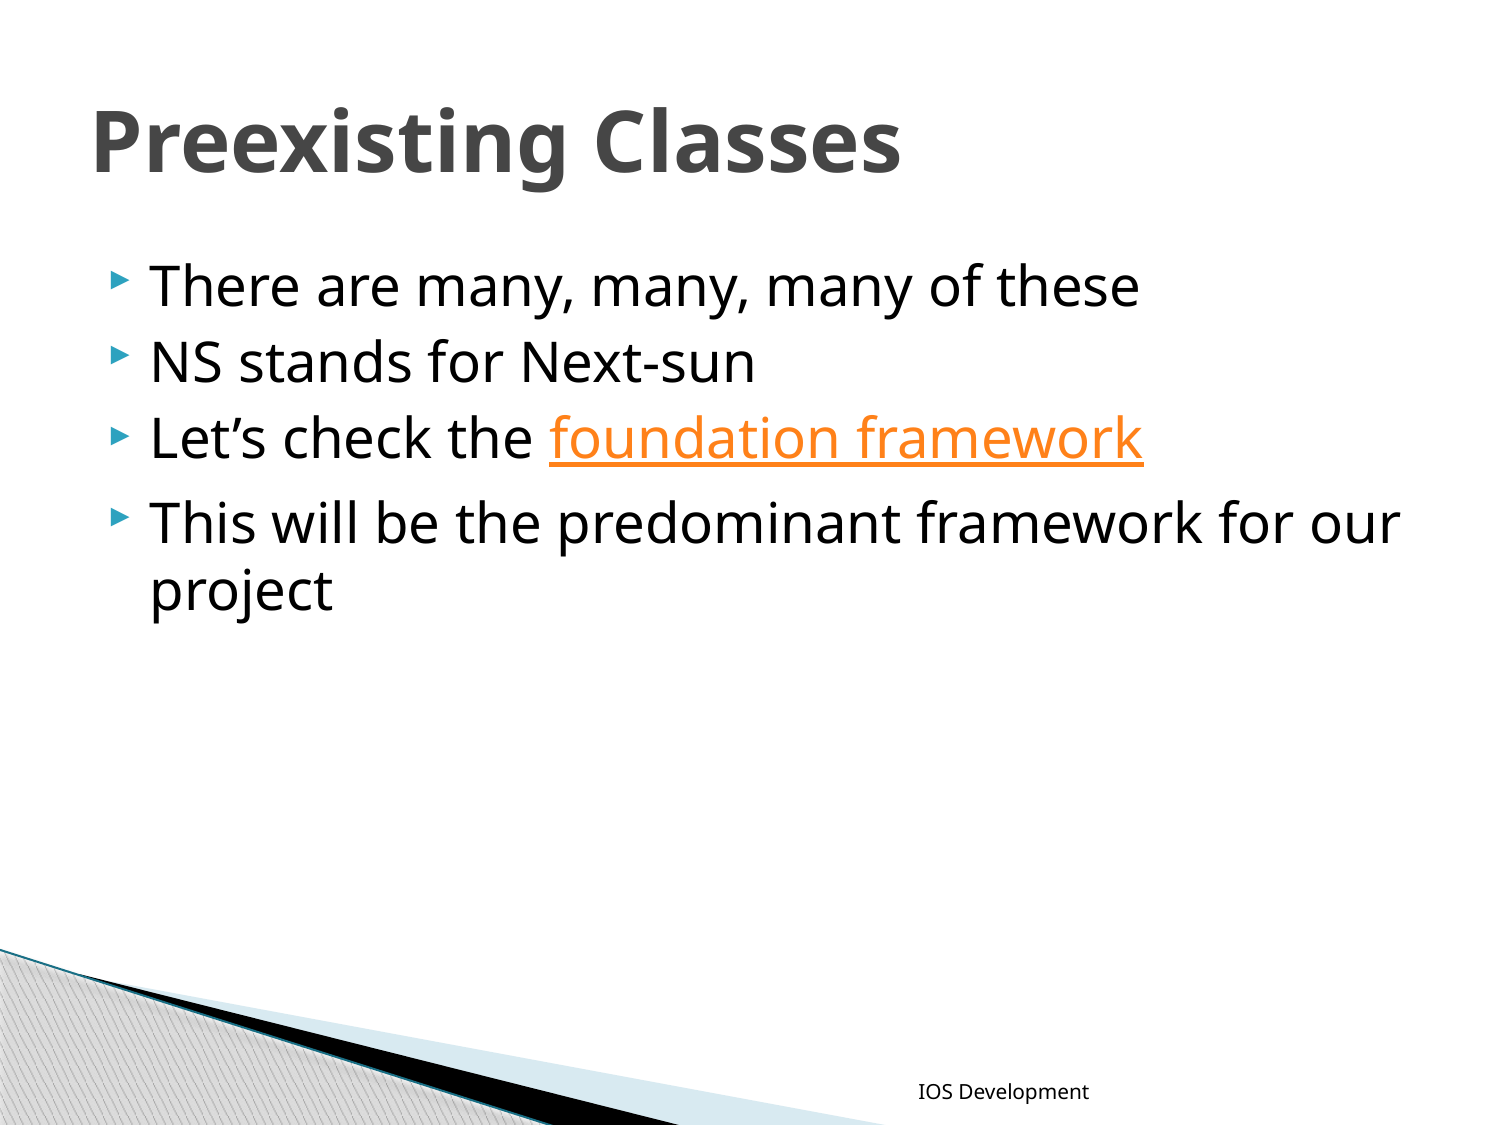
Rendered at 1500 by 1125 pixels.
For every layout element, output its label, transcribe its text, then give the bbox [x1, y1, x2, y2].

footer IOS Development [718, 1051, 1105, 1112]
title Preexisting Classes [75, 45, 1425, 233]
list There are many, many, many of these NS stands for Next-sun Let’s check the foundation framework This will be the predominant framework for our project [75, 243, 1425, 986]
